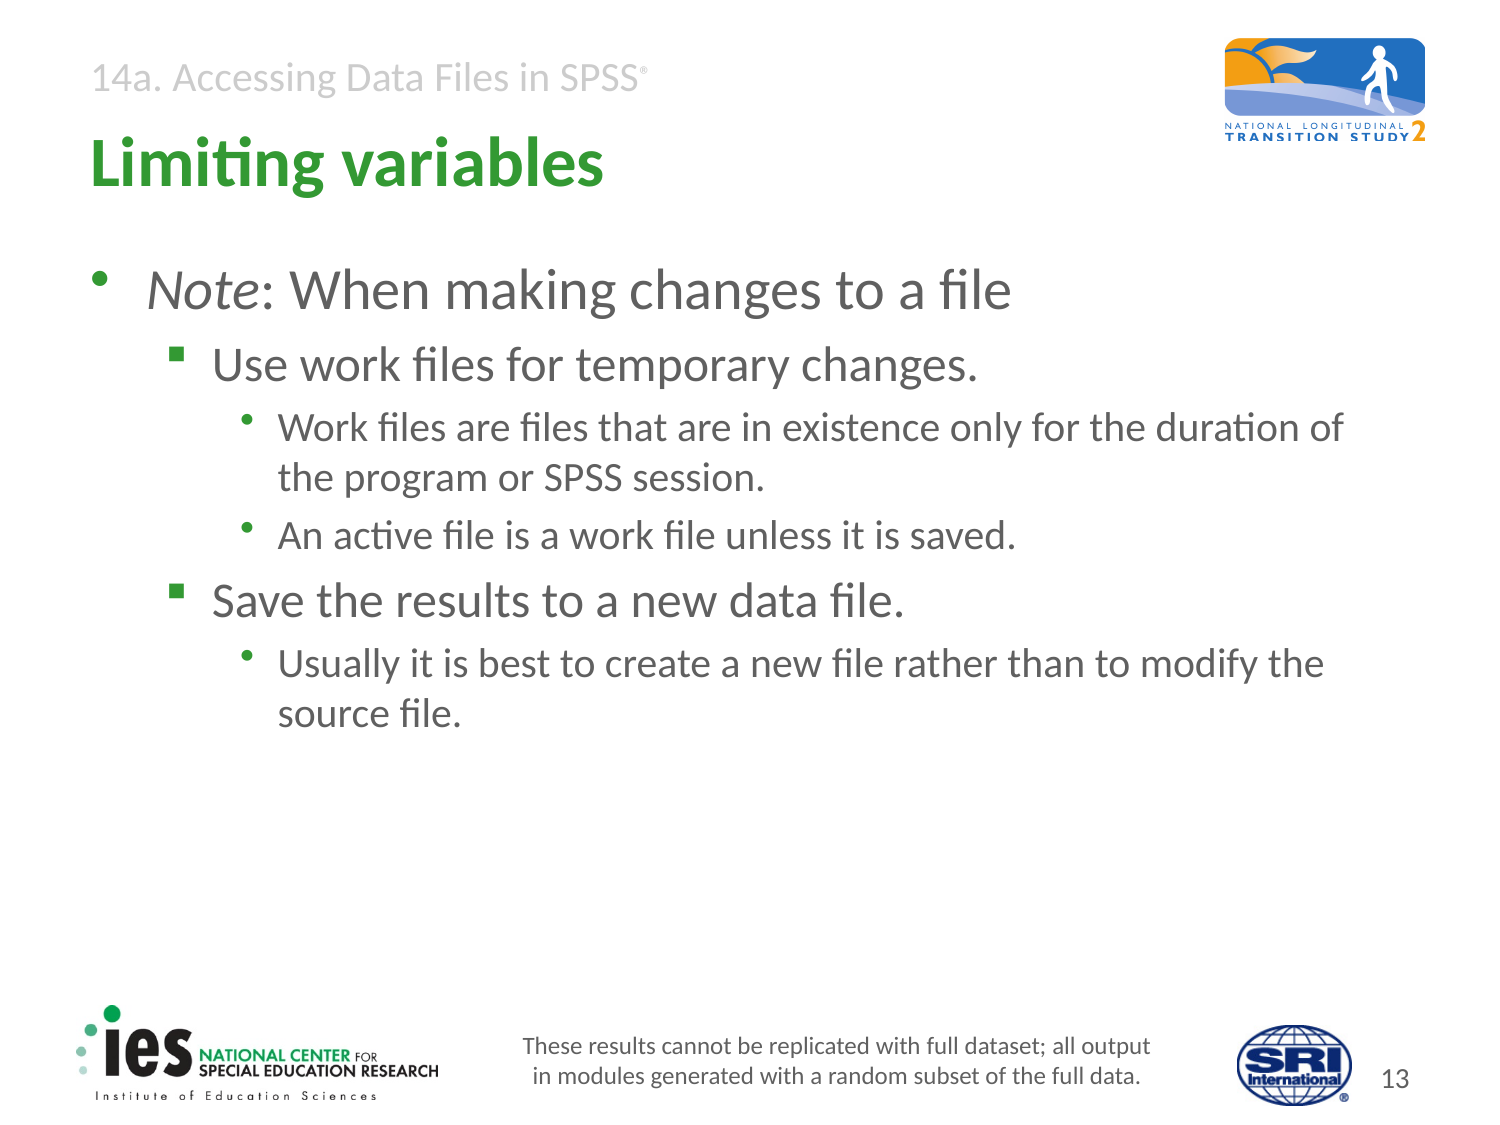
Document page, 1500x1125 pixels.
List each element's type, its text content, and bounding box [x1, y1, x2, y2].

title Limiting variables [74, 90, 1426, 226]
slide_number 12 [1321, 1051, 1426, 1125]
picture [76, 1005, 438, 1100]
list Note: When making changes to a file Use work files for temporary changes. Work files are files that are in existence only for the duration of the program or SPSS session. An active file is a work file unless it is saved. Save the results to a new data file. Usually it is best to create a new file rather than to modify the source file. [74, 243, 1426, 987]
picture [1237, 1025, 1352, 1106]
footer These results cannot be replicated with full dataset; all output in modules generated with a random subset of the full data. [437, 1021, 1238, 1101]
